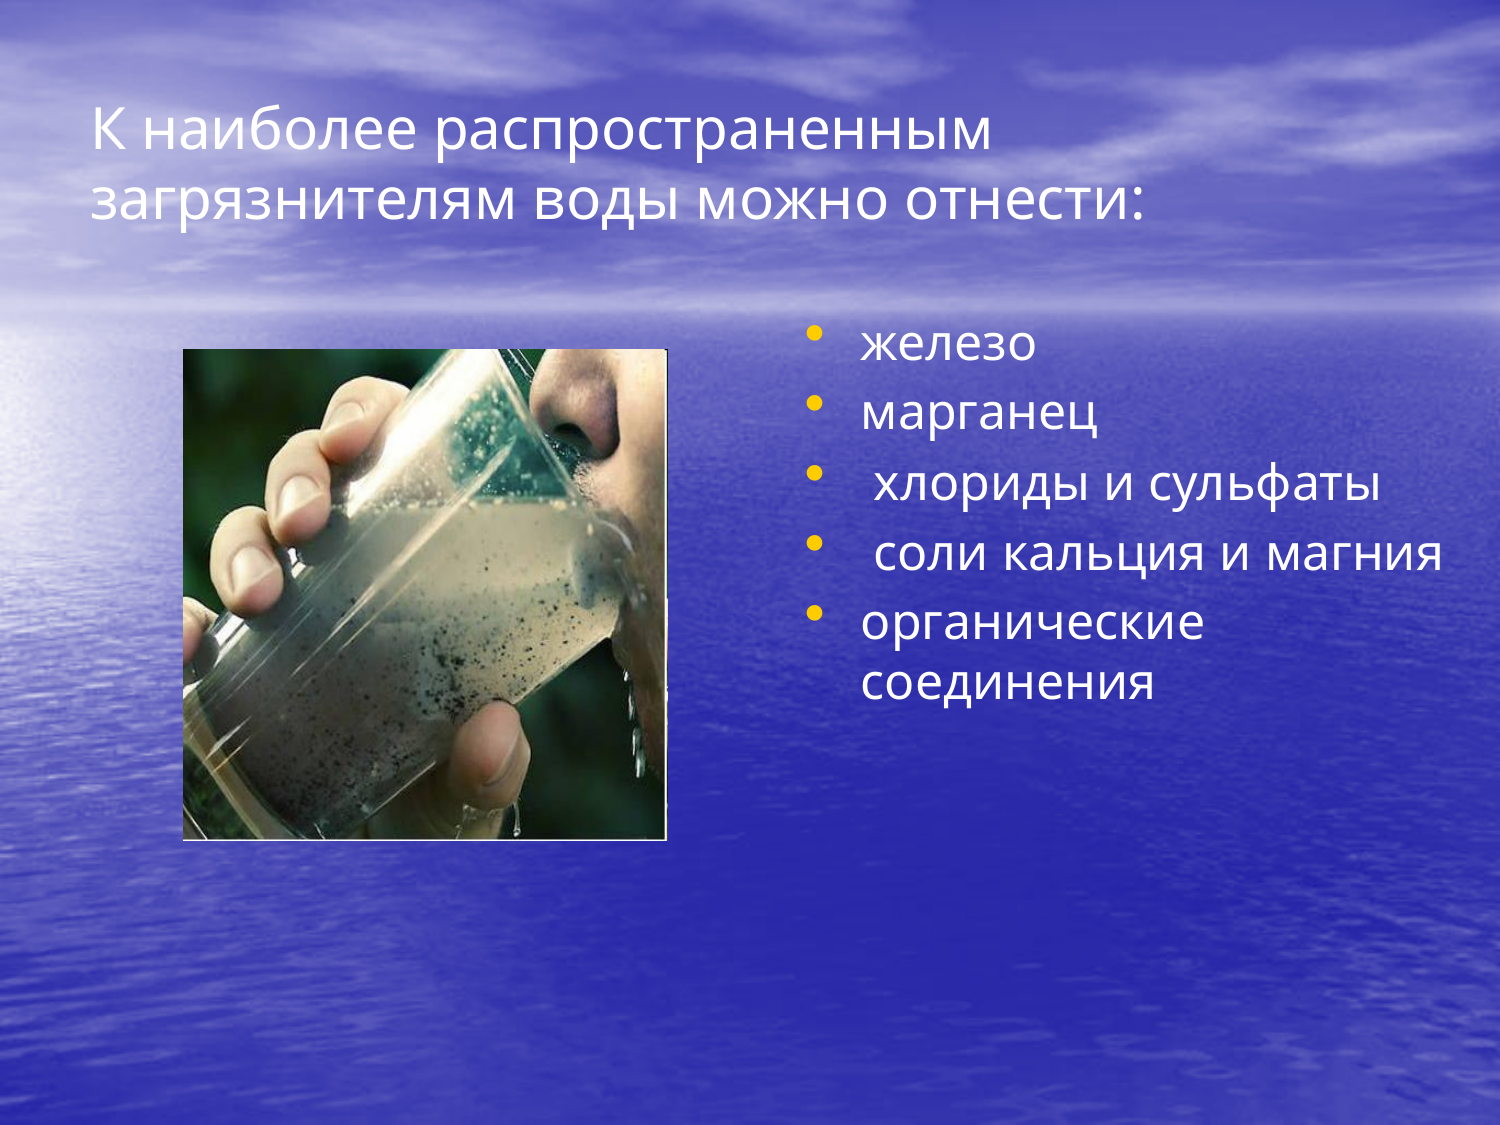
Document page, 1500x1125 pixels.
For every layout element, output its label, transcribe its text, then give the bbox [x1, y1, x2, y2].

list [182, 349, 668, 842]
title К наиболее распространенным загрязнителям воды можно отнести: [75, 47, 1425, 275]
list железо марганец хлориды и сульфаты соли кальция и магния органические соединения [789, 302, 1500, 823]
